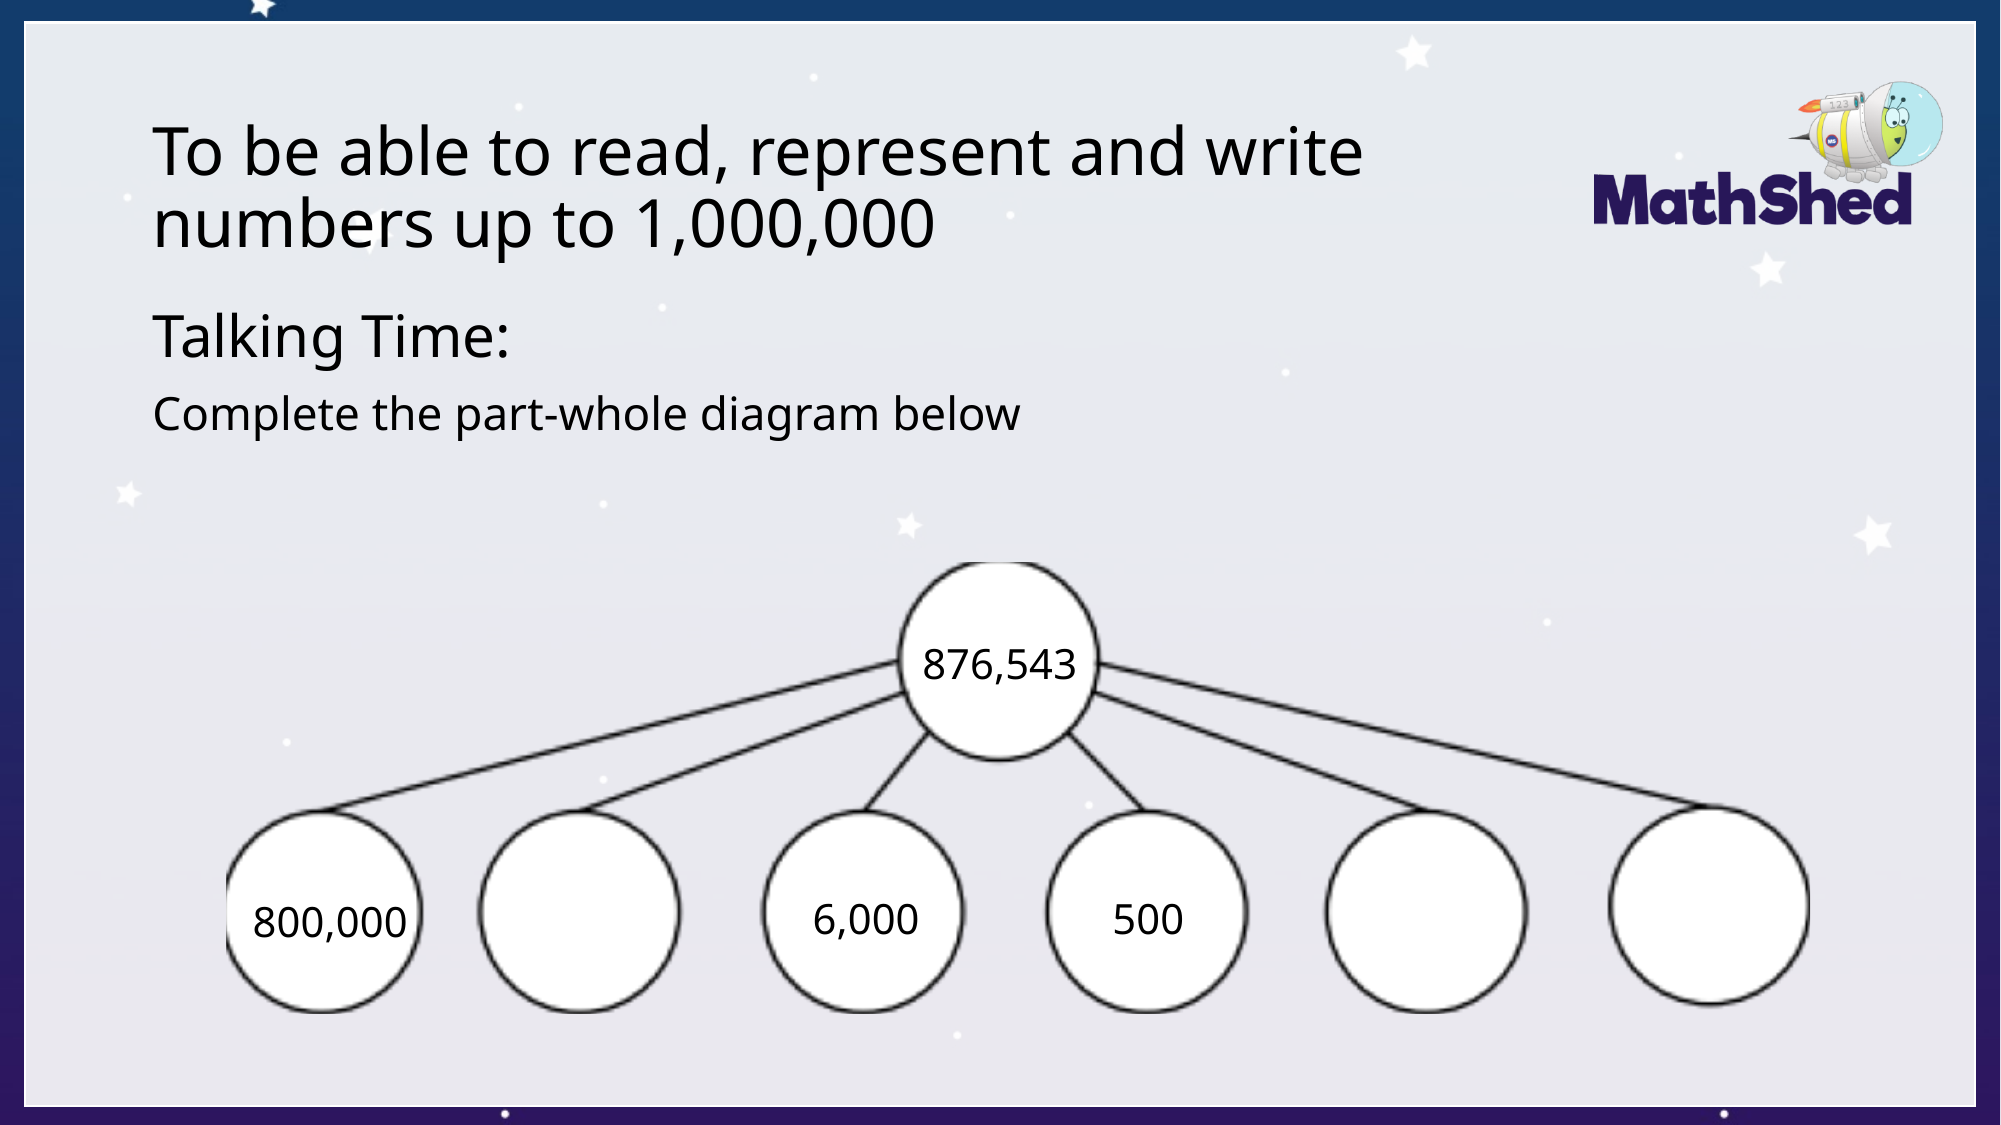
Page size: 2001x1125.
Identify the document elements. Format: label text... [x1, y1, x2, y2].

picture [0, 0, 2001, 1125]
list Talking Time: Complete the part-whole diagram below [137, 299, 1863, 1014]
title To be able to read, represent and write numbers up to 1,000,000 [137, 81, 1578, 299]
